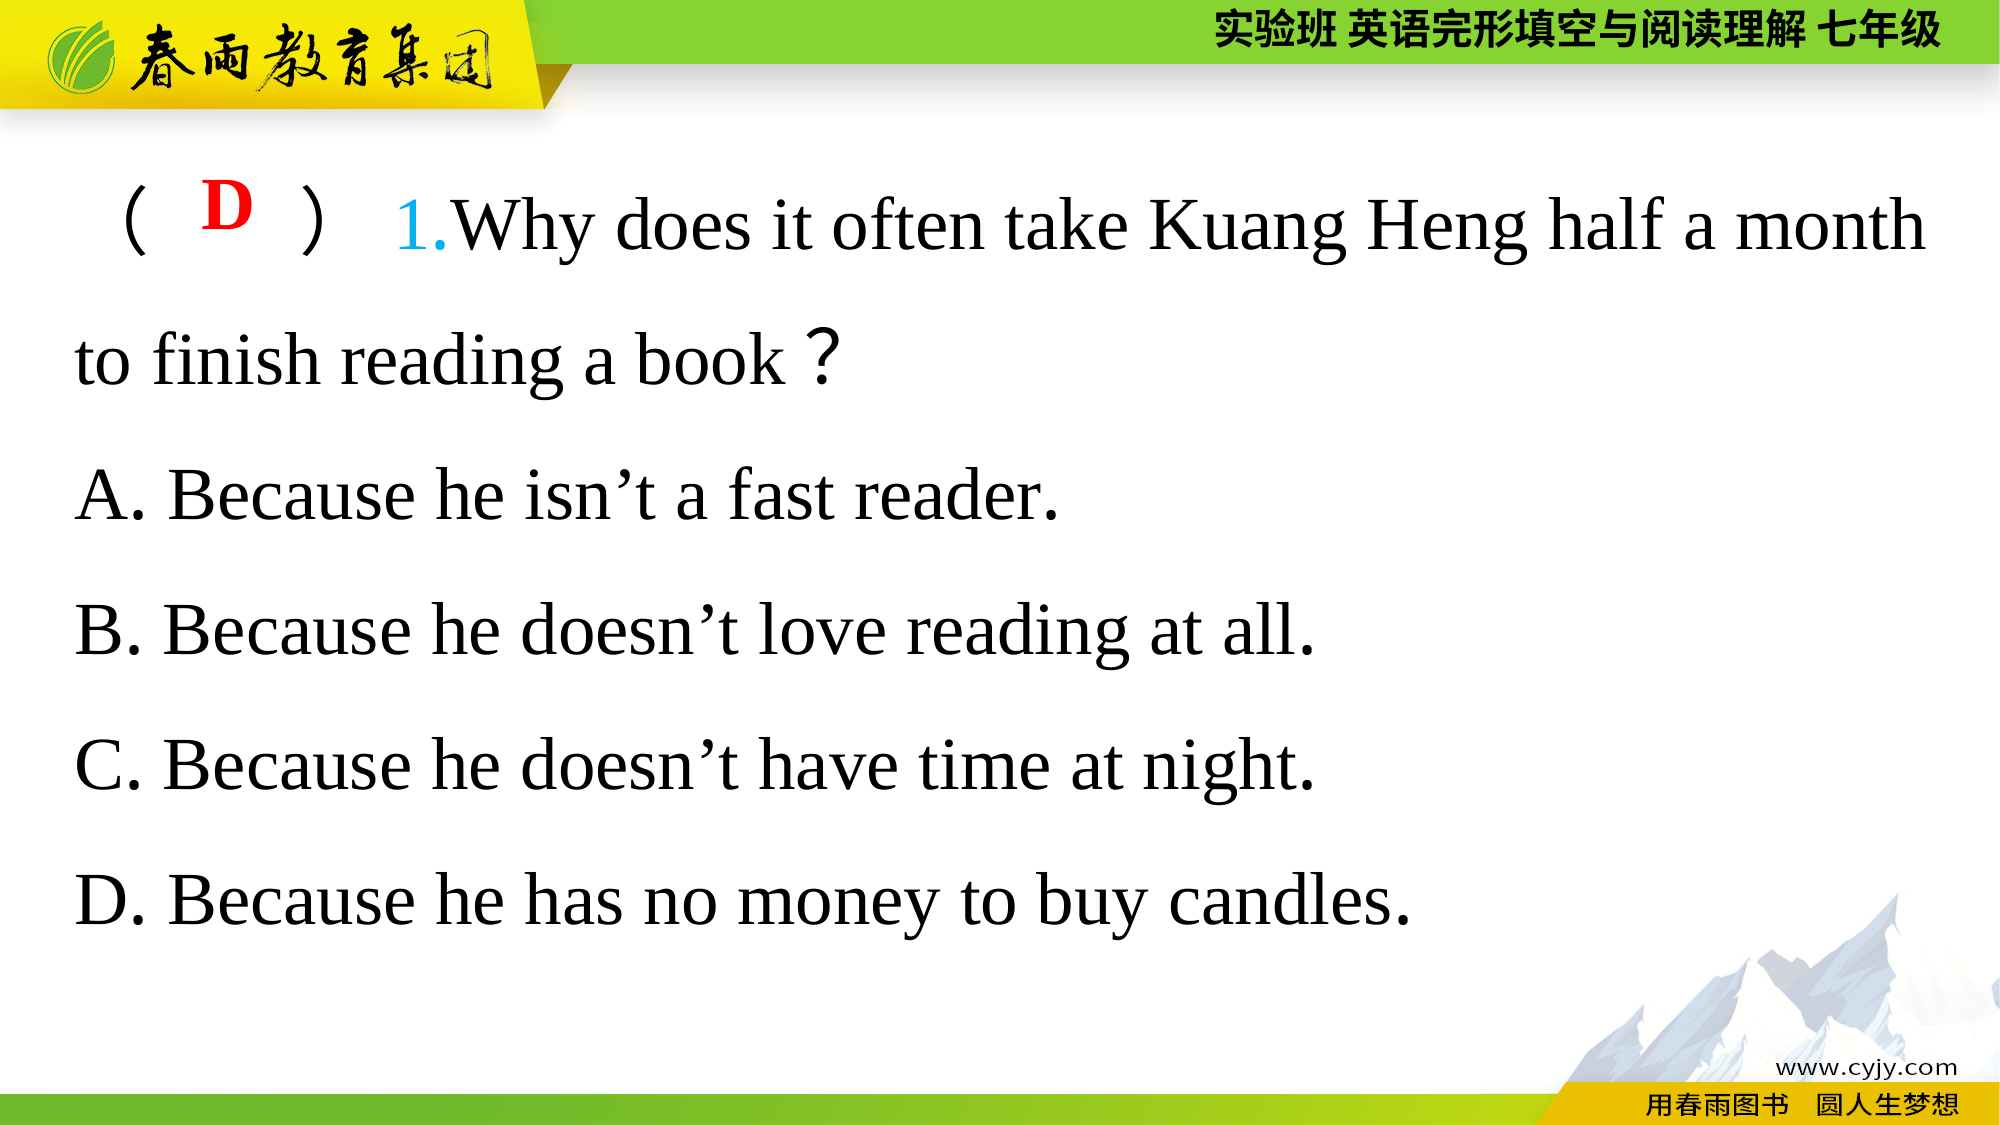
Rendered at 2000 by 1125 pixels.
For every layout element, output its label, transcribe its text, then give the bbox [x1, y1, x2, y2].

text_box D [186, 146, 271, 252]
list （ ）1.Why does it often take Kuang Heng half a month to finish reading a book？ A. Because he isn’t a fast reader. B. Because he doesn’t love reading at all. C. Because he doesn’t have time at night. D. Because he has no money to buy candles. [59, 122, 1944, 956]
picture [0, 0, 2000, 1125]
